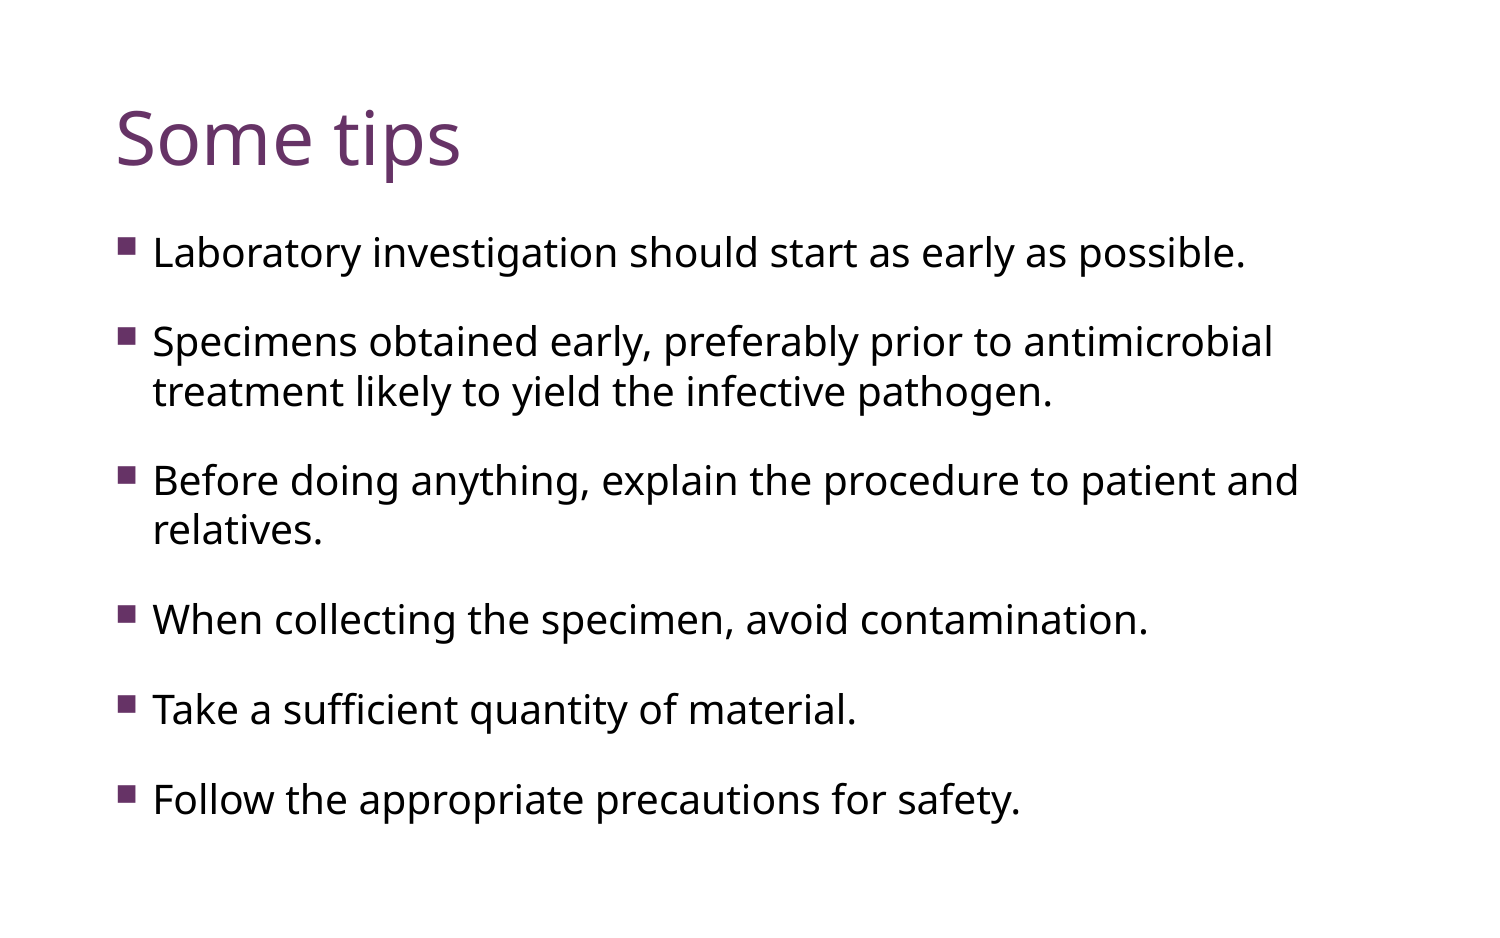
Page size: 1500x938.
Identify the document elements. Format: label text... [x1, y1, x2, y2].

title Some tips [100, 83, 1438, 218]
list Laboratory investigation should start as early as possible. Specimens obtained early, preferably prior to antimicrobial treatment likely to yield the infective pathogen. Before doing anything, explain the procedure to patient and relatives. When collecting the specimen, avoid contamination. Take a sufficient quantity of material. Follow the appropriate precautions for safety. [100, 218, 1438, 834]
